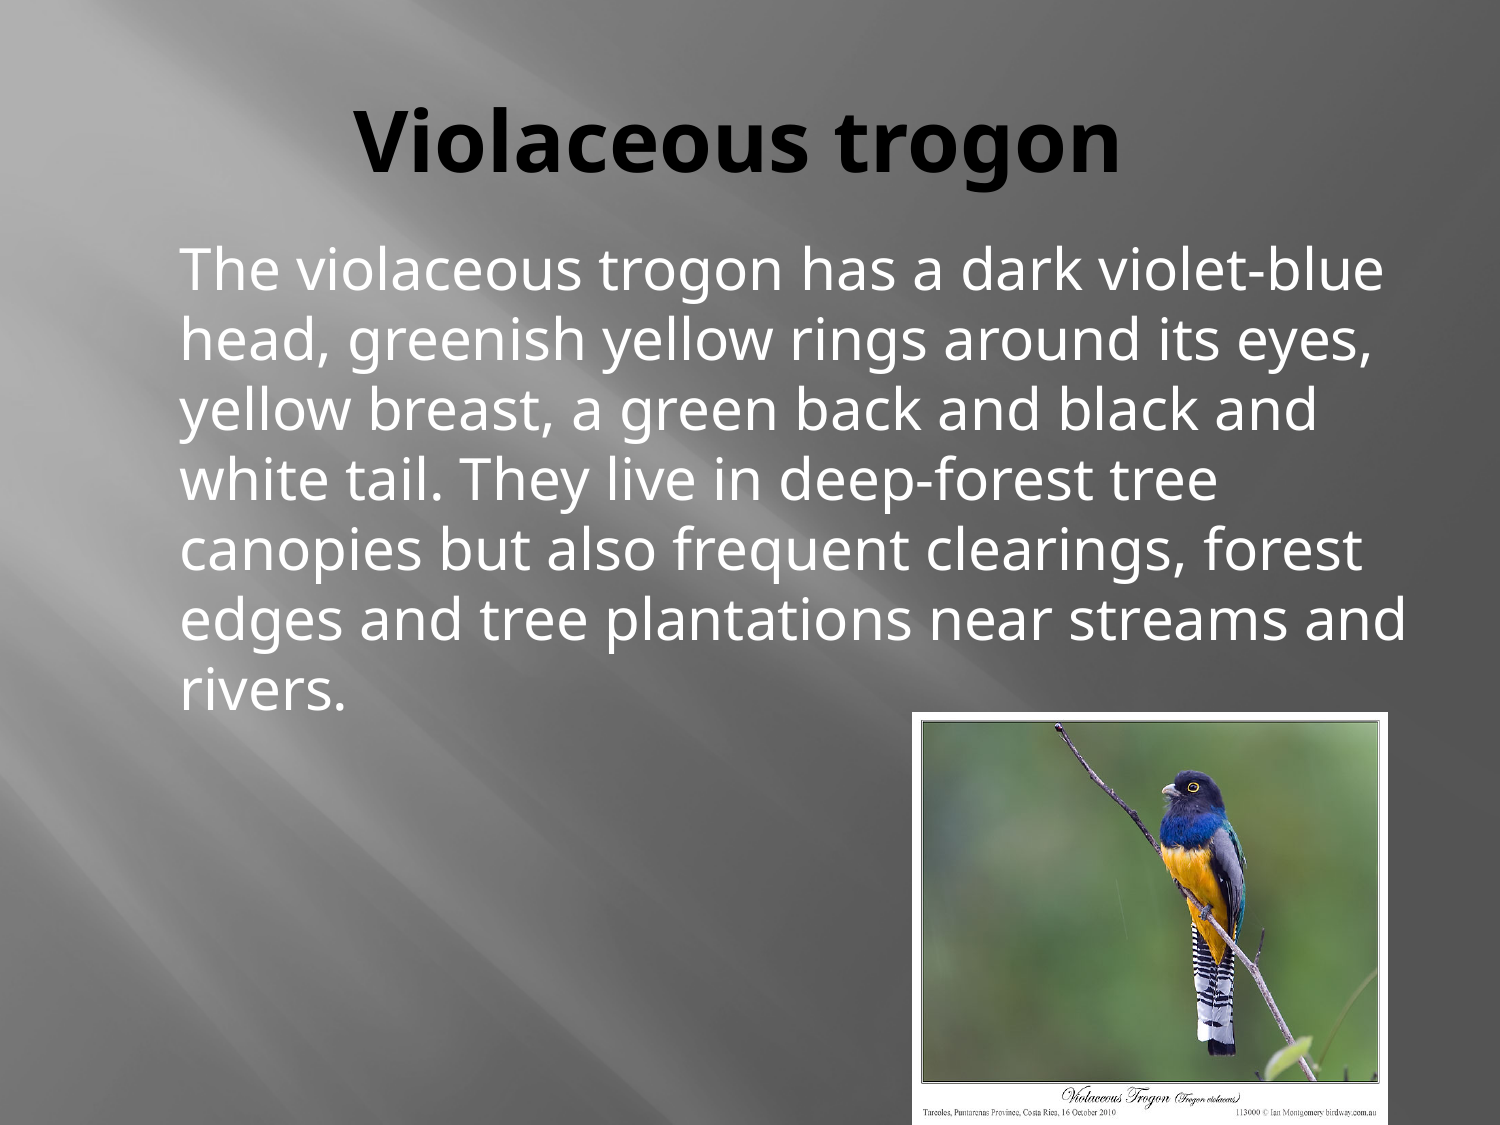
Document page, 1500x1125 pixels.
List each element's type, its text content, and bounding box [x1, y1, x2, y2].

picture [912, 712, 1388, 1125]
title Violaceous trogon [75, 45, 1425, 224]
list The violaceous trogon has a dark violet-blue head, greenish yellow rings around its eyes, yellow breast, a green back and black and white tail. They live in deep-forest tree canopies but also frequent clearings, forest edges and tree plantations near streams and rivers. [75, 224, 1425, 838]
